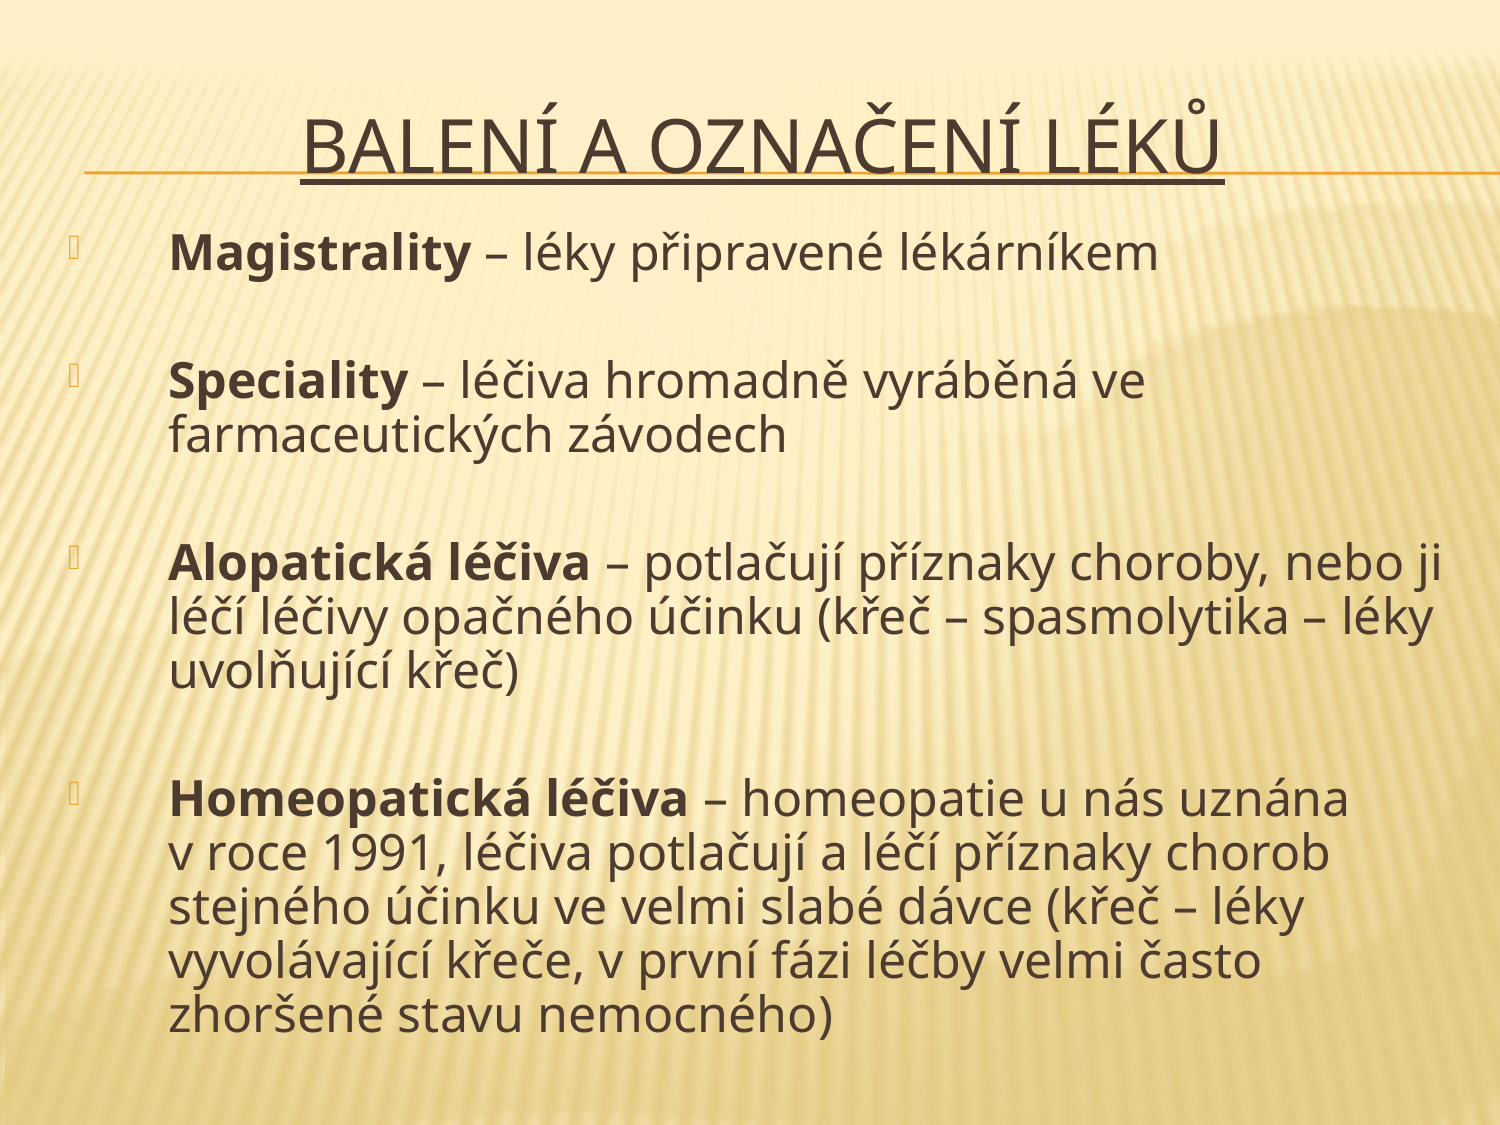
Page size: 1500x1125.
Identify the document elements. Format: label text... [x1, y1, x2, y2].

picture [0, 0, 1500, 1125]
list Magistrality – léky připravené lékárníkem Speciality – léčiva hromadně vyráběná ve farmaceutických závodech Alopatická léčiva – potlačují příznaky choroby, nebo ji léčí léčivy opačného účinku (křeč – spasmolytika – léky uvolňující křeč) Homeopatická léčiva – homeopatie u nás uznána v roce 1991, léčiva potlačují a léčí příznaky chorob stejného účinku ve velmi slabé dávce (křeč – léky vyvolávající křeče, v první fázi léčby velmi často zhoršené stavu nemocného) [53, 219, 1479, 1048]
title Balení a označení léků [50, 75, 1475, 213]
